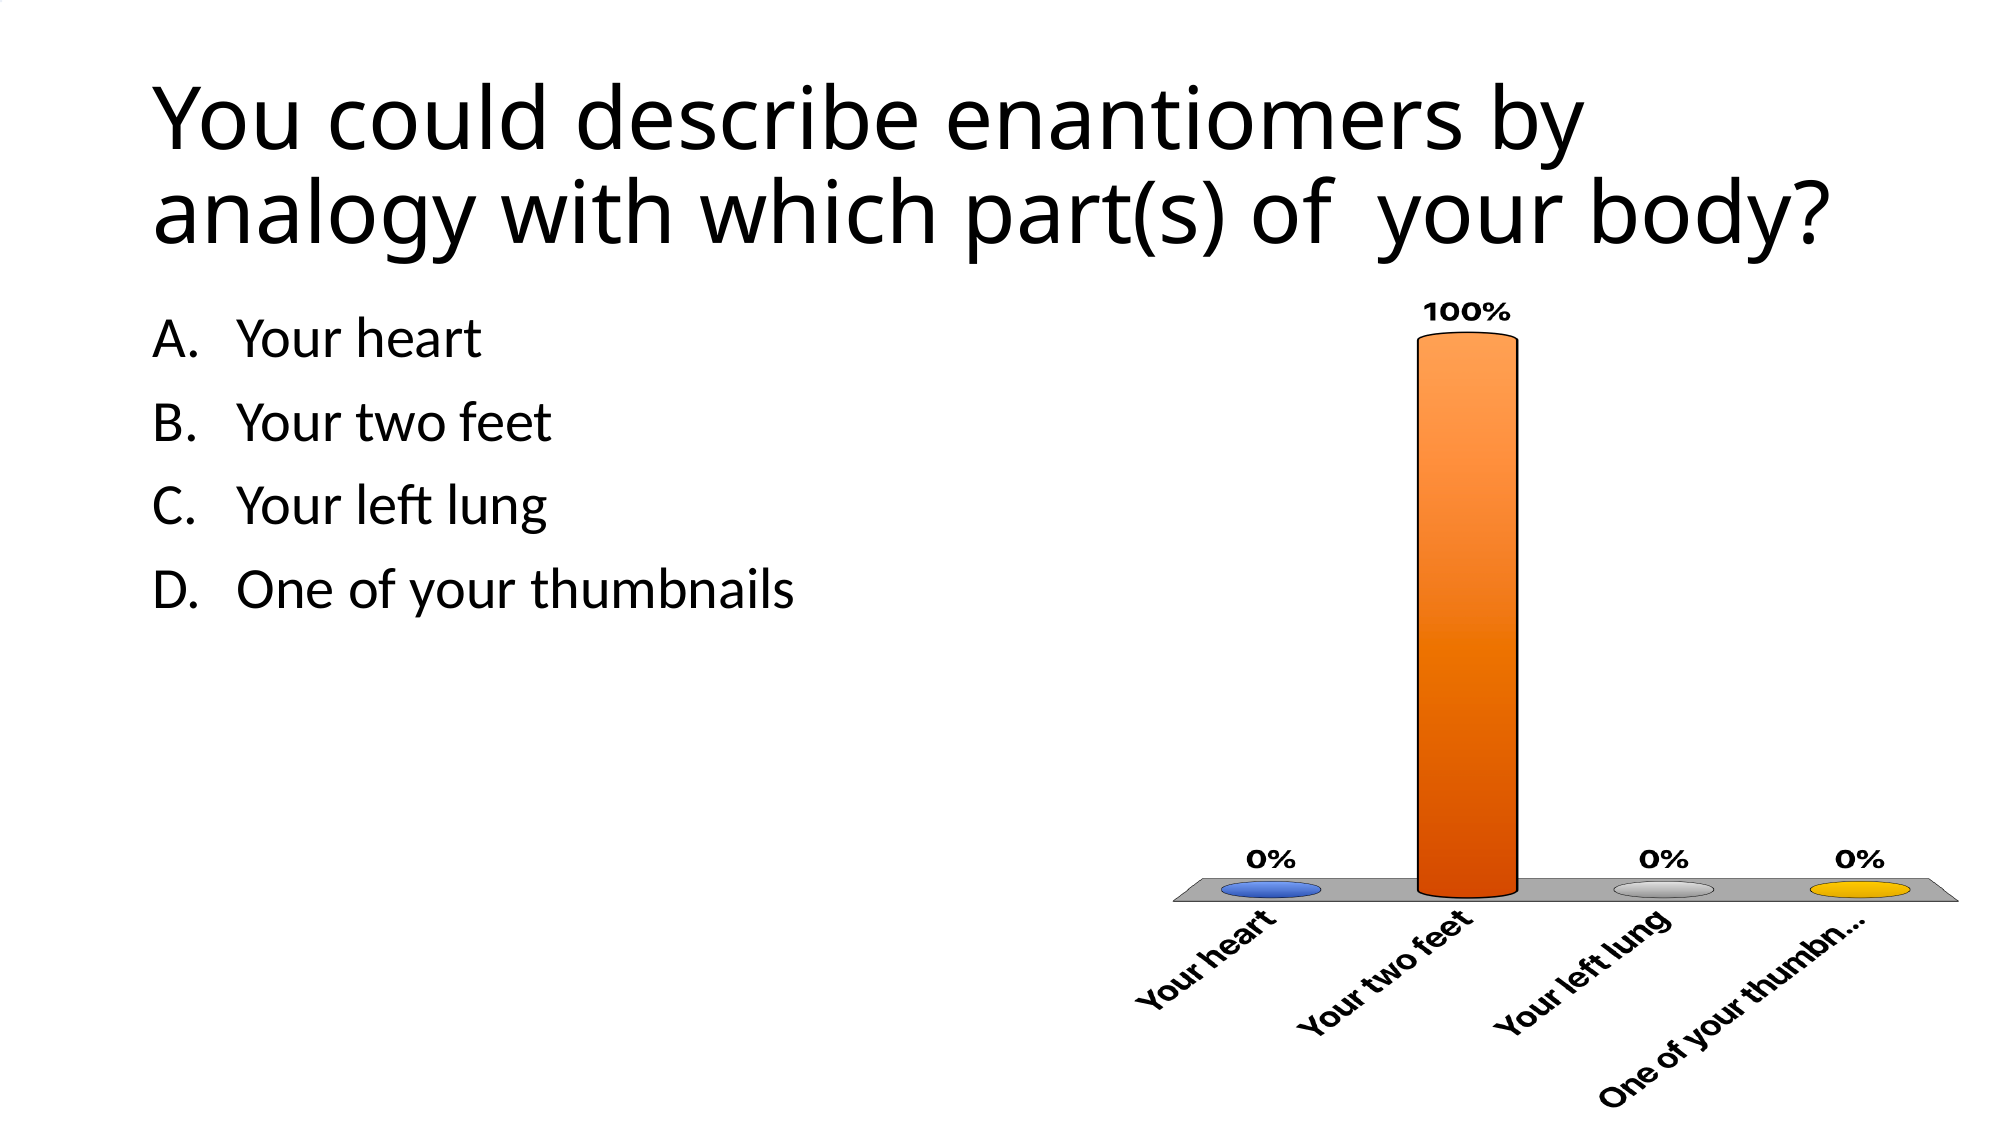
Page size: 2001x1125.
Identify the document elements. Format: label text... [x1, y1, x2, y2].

title You could describe enantiomers by analogy with which part(s) of your body? [137, 59, 1863, 278]
picture [989, 281, 1990, 1125]
list Your heart Your two feet Your left lung One of your thumbnails [137, 299, 989, 1014]
